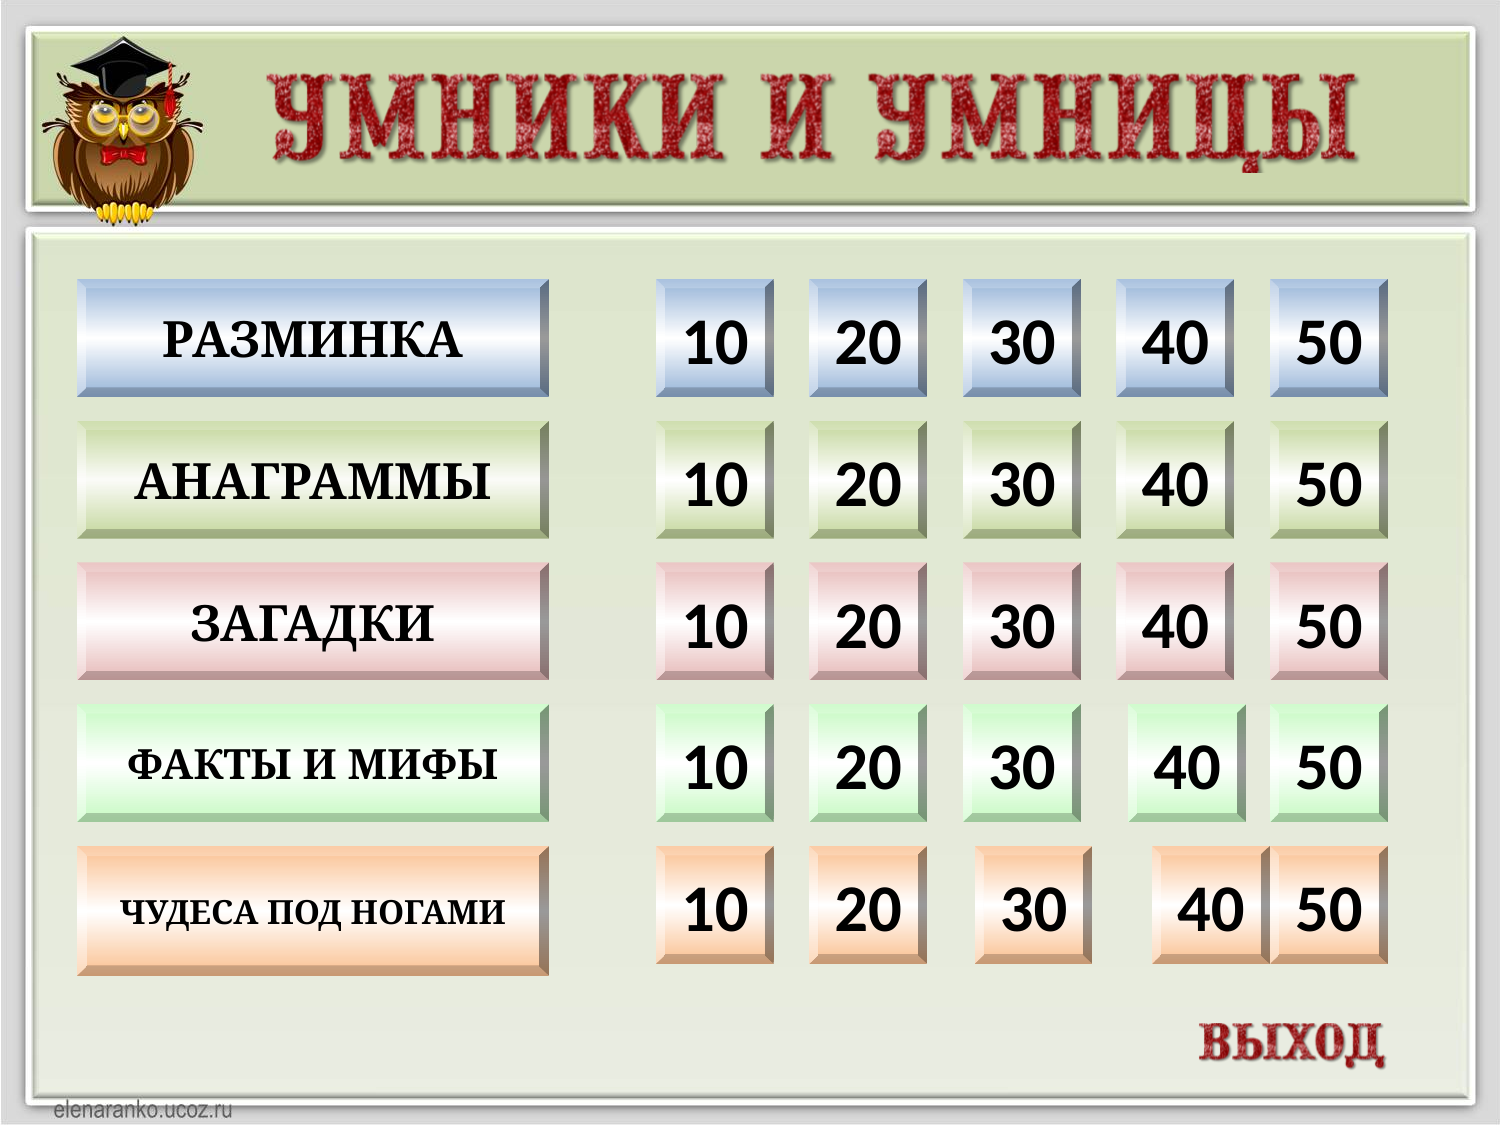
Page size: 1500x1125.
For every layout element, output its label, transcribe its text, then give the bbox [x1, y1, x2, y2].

text_box 40 [1151, 845, 1269, 964]
text_box 50 [1269, 420, 1388, 539]
text_box 20 [809, 420, 928, 539]
text_box 30 [974, 845, 1093, 964]
text_box РАЗМИНКА [76, 278, 550, 397]
text_box 30 [962, 562, 1081, 681]
text_box ЧУДЕСА ПОД НОГАМИ [76, 845, 550, 976]
text_box 20 [809, 562, 928, 681]
text_box 50 [1269, 845, 1388, 964]
text_box 30 [962, 278, 1081, 397]
text_box 40 [1116, 420, 1235, 539]
text_box 20 [809, 845, 928, 964]
text_box 50 [1269, 278, 1388, 397]
picture [0, 0, 1500, 1125]
text_box 50 [1269, 562, 1388, 681]
text_box ФАКТЫ И Мифы [76, 704, 550, 823]
text_box 10 [655, 278, 774, 397]
text_box 20 [809, 278, 928, 397]
text_box 40 [1116, 562, 1235, 681]
text_box 10 [655, 704, 774, 823]
text_box 30 [962, 420, 1081, 539]
text_box ЗАГАДКИ [76, 562, 550, 681]
text_box 10 [655, 845, 774, 964]
text_box 10 [655, 420, 774, 539]
text_box 20 [809, 704, 928, 823]
text_box 30 [962, 704, 1081, 823]
text_box АНАГРАММЫ [76, 420, 550, 539]
text_box 10 [655, 562, 774, 681]
text_box 50 [1269, 704, 1388, 823]
text_box 40 [1128, 704, 1247, 823]
text_box 40 [1116, 278, 1235, 397]
